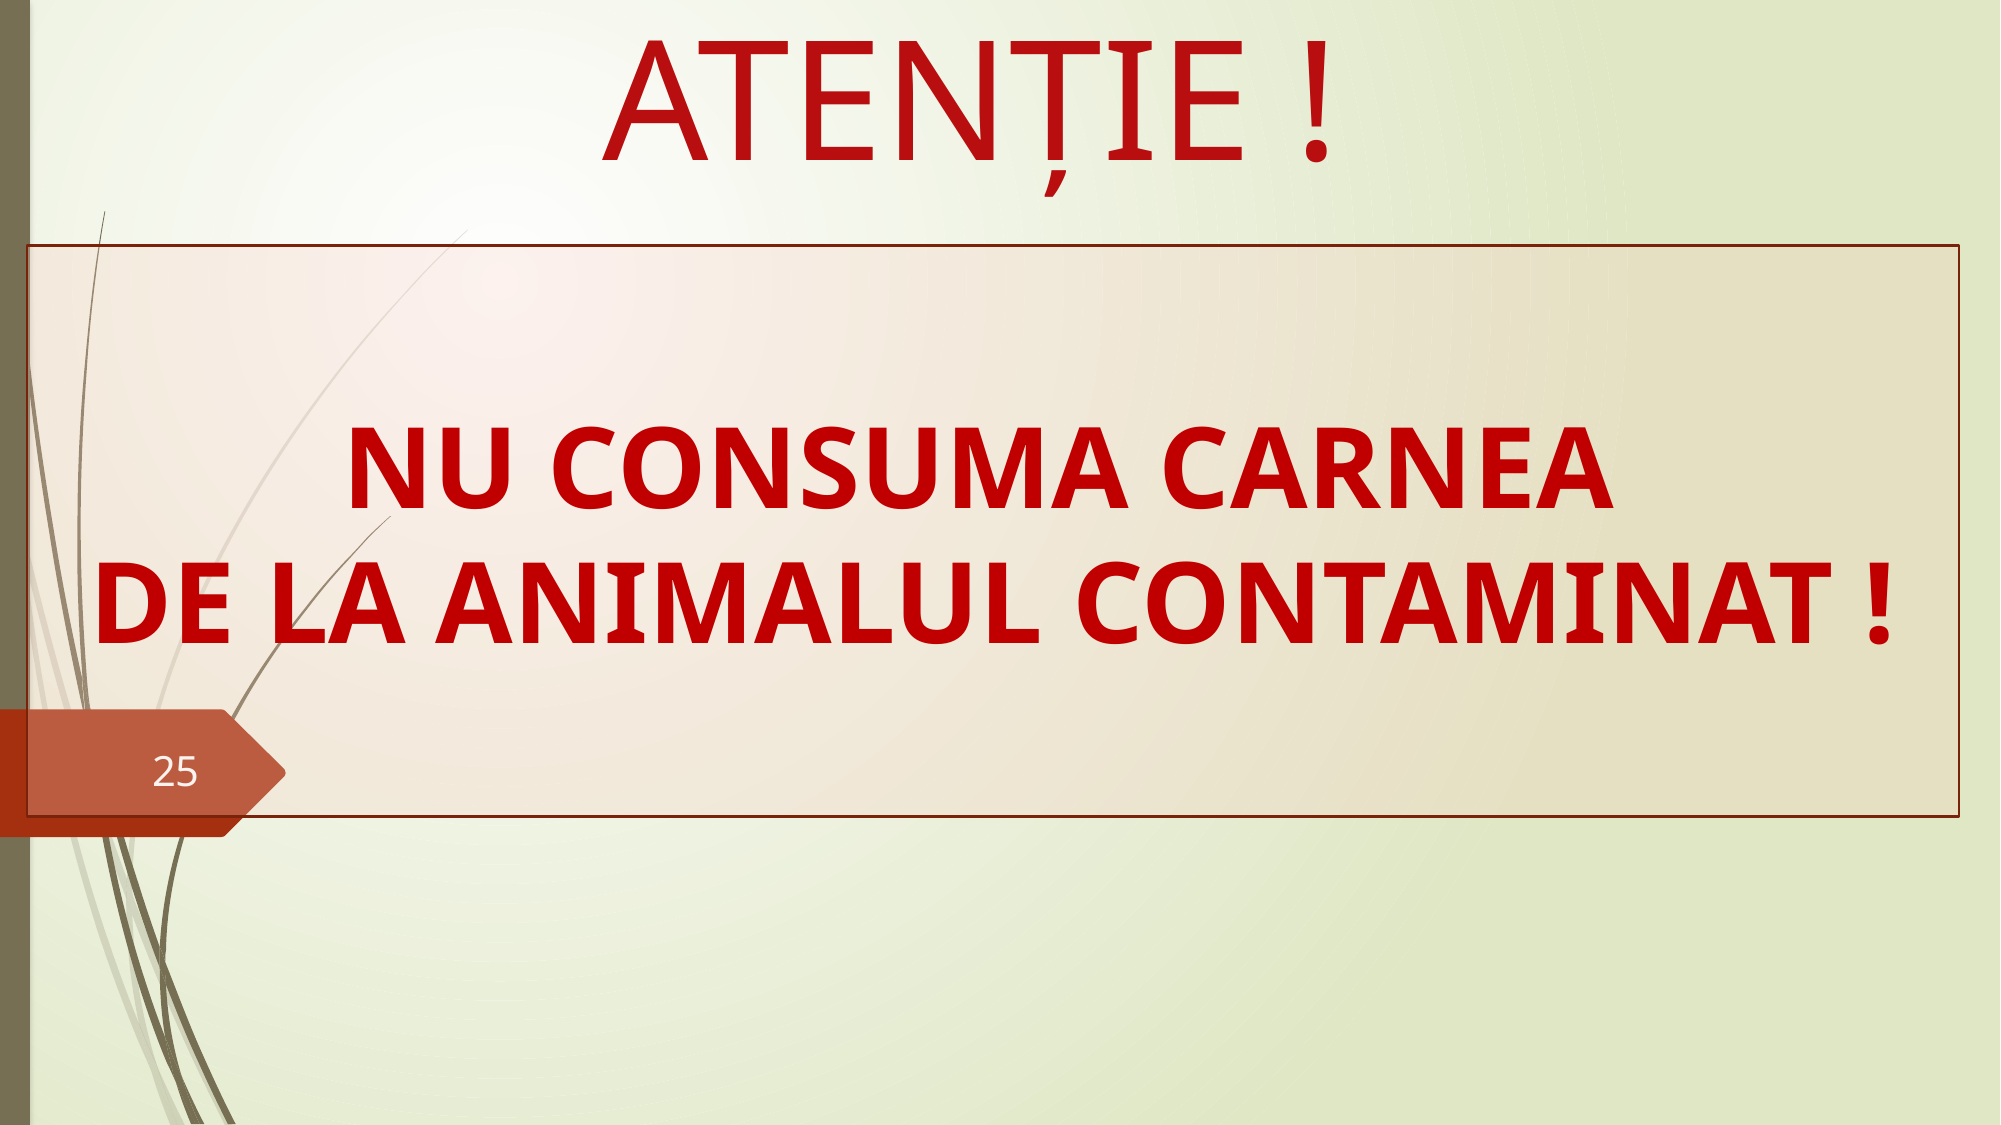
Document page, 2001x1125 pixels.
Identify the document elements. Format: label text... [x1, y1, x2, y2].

slide_number 25 [87, 743, 216, 803]
text_box NU CONSUMA CARNEA DE LA ANIMALUL CONTAMINAT ! [26, 244, 1960, 818]
text_box ATENȚIE ! [438, 6, 1504, 205]
